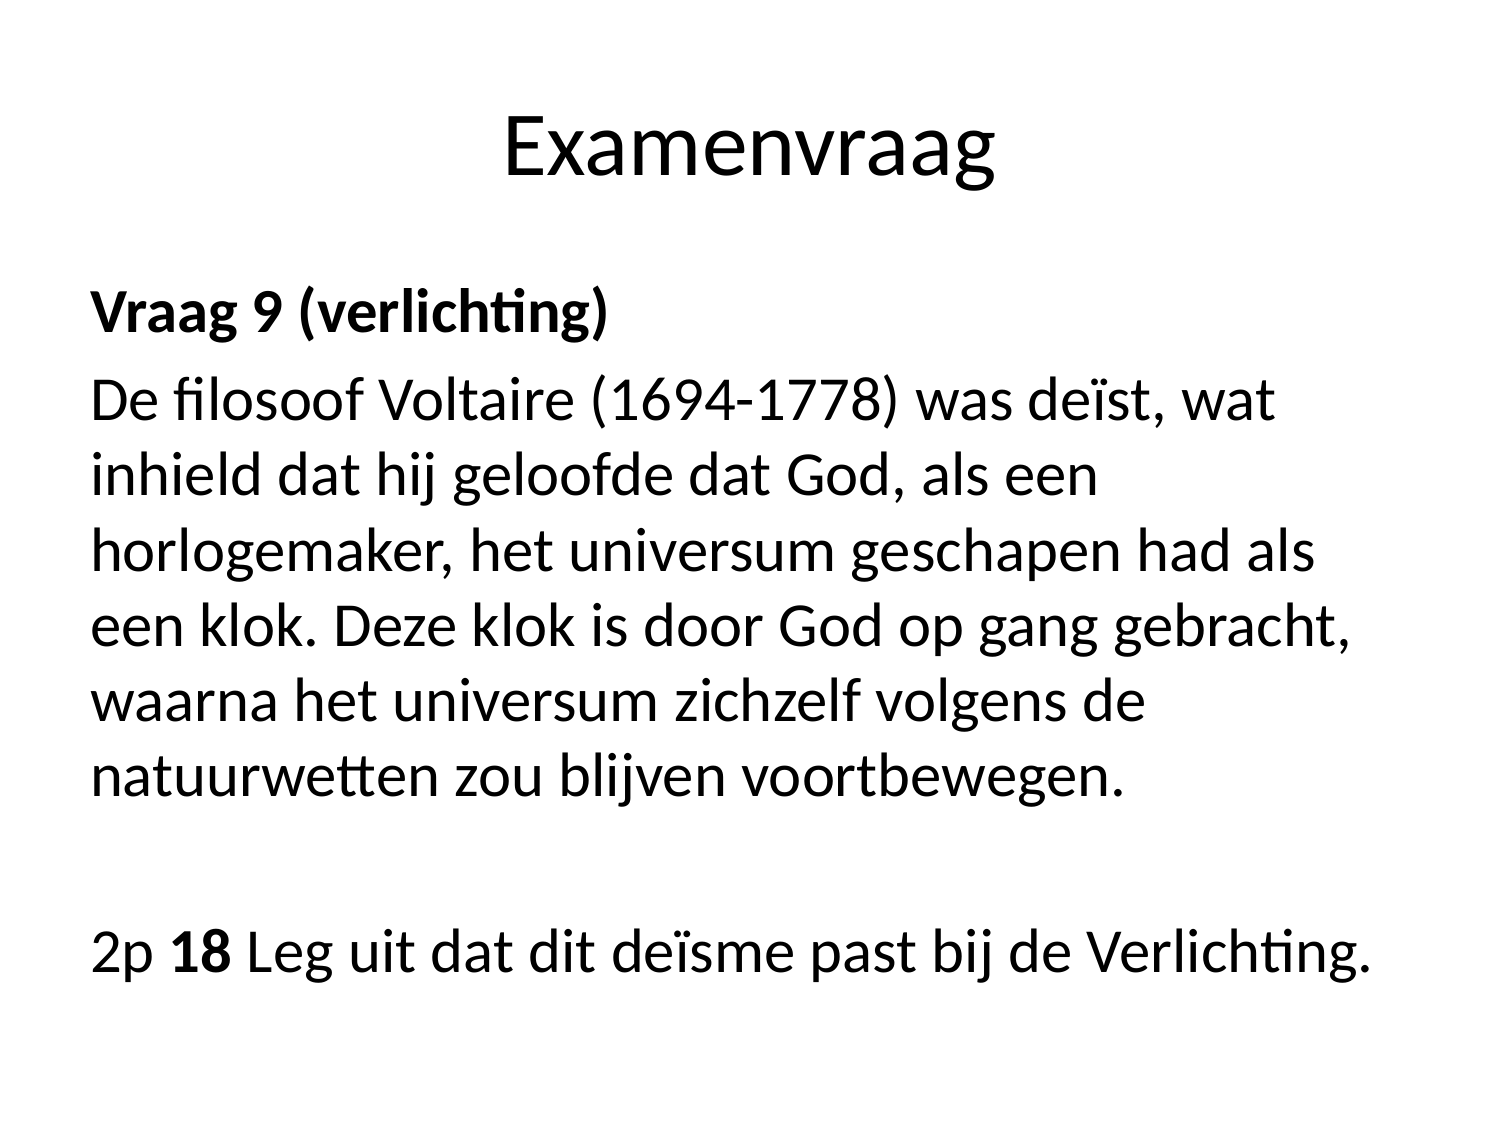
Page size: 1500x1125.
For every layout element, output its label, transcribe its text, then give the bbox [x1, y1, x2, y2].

list Vraag 9 (verlichting) De filosoof Voltaire (1694-1778) was deïst, wat inhield dat hij geloofde dat God, als een horlogemaker, het universum geschapen had als een klok. Deze klok is door God op gang gebracht, waarna het universum zichzelf volgens de natuurwetten zou blijven voortbewegen. 2p 18 Leg uit dat dit deïsme past bij de Verlichting. [75, 262, 1425, 1005]
title Examenvraag [75, 45, 1425, 233]
